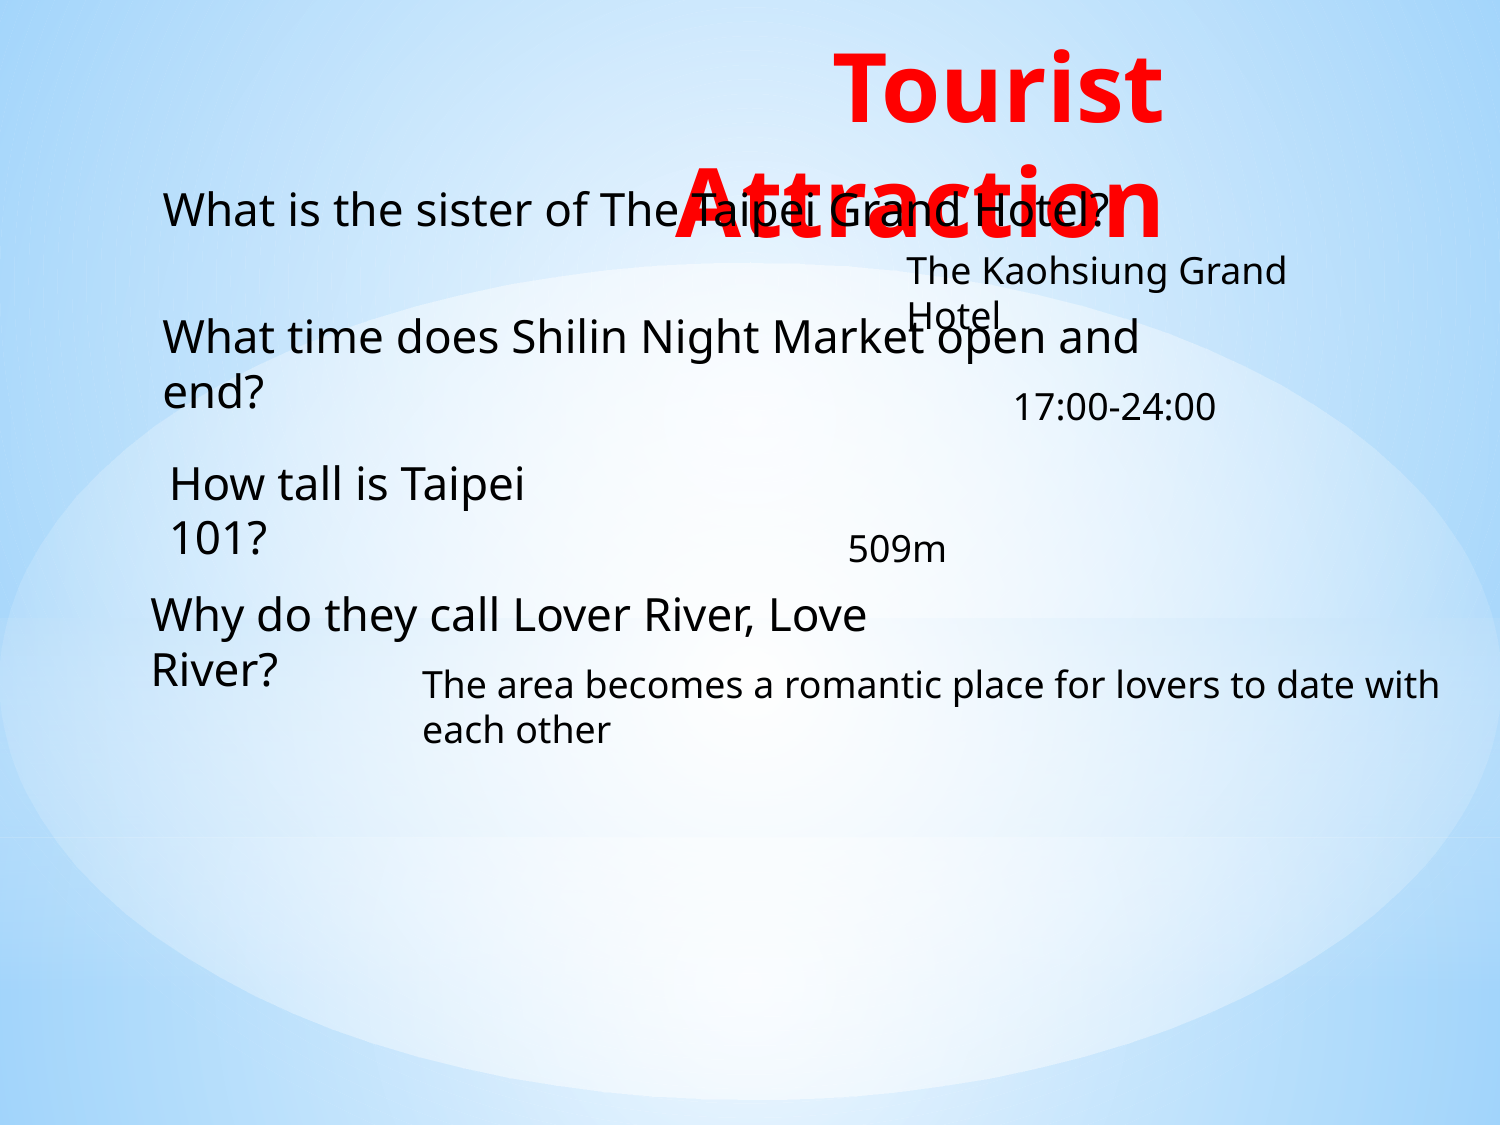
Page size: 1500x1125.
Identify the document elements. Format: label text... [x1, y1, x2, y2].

text_box Why do they call Lover River, Love River? [135, 578, 939, 703]
title Tourist Attraction [360, 19, 1181, 172]
list What is the sister of The Taipei Grand Hotel? [147, 172, 1247, 256]
text_box The area becomes a romantic place for lovers to date with each other [407, 653, 1471, 759]
text_box The Kaohsiung Grand Hotel [891, 239, 1365, 345]
text_box 17:00-24:00 [997, 375, 1258, 436]
text_box 509m [833, 517, 963, 578]
text_box What time does Shilin Night Market open and end? [147, 300, 1164, 426]
text_box How tall is Taipei 101? [153, 446, 651, 572]
